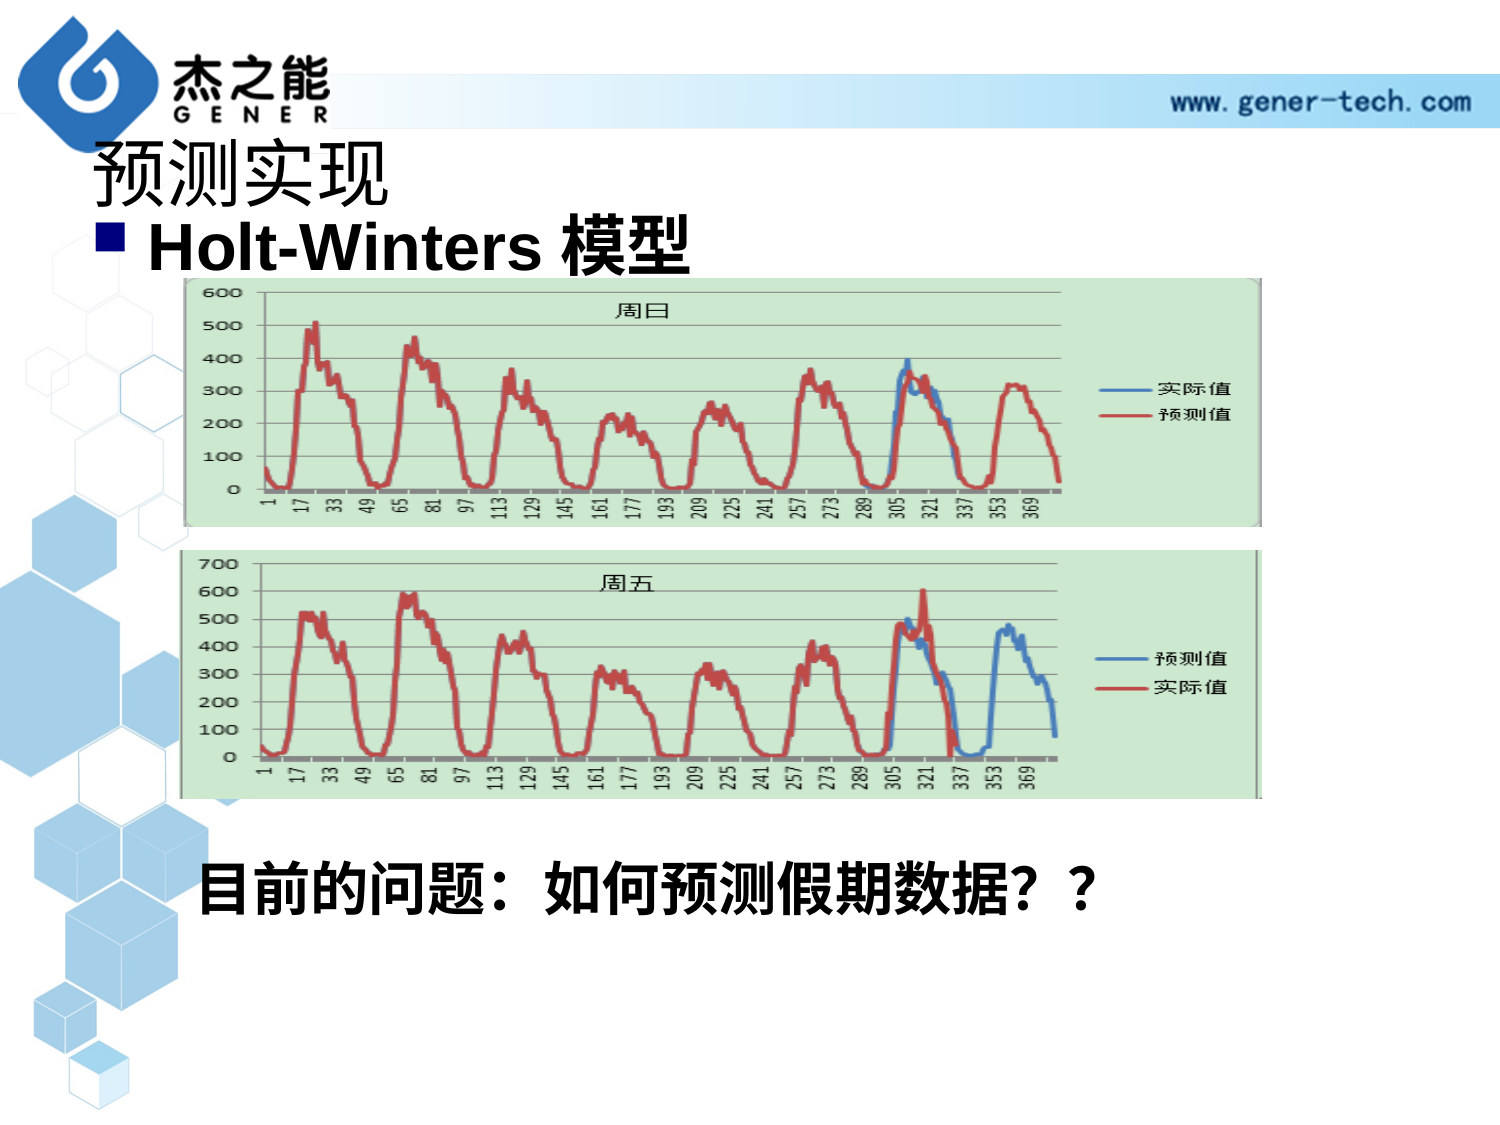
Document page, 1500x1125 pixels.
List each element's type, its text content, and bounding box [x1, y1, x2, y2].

picture [0, 15, 1500, 1110]
title 预测实现 [76, 110, 1427, 196]
list Holt-Winters模型 [76, 196, 1427, 939]
text_box 目前的问题：如何预测假期数据？？ [179, 844, 1314, 930]
